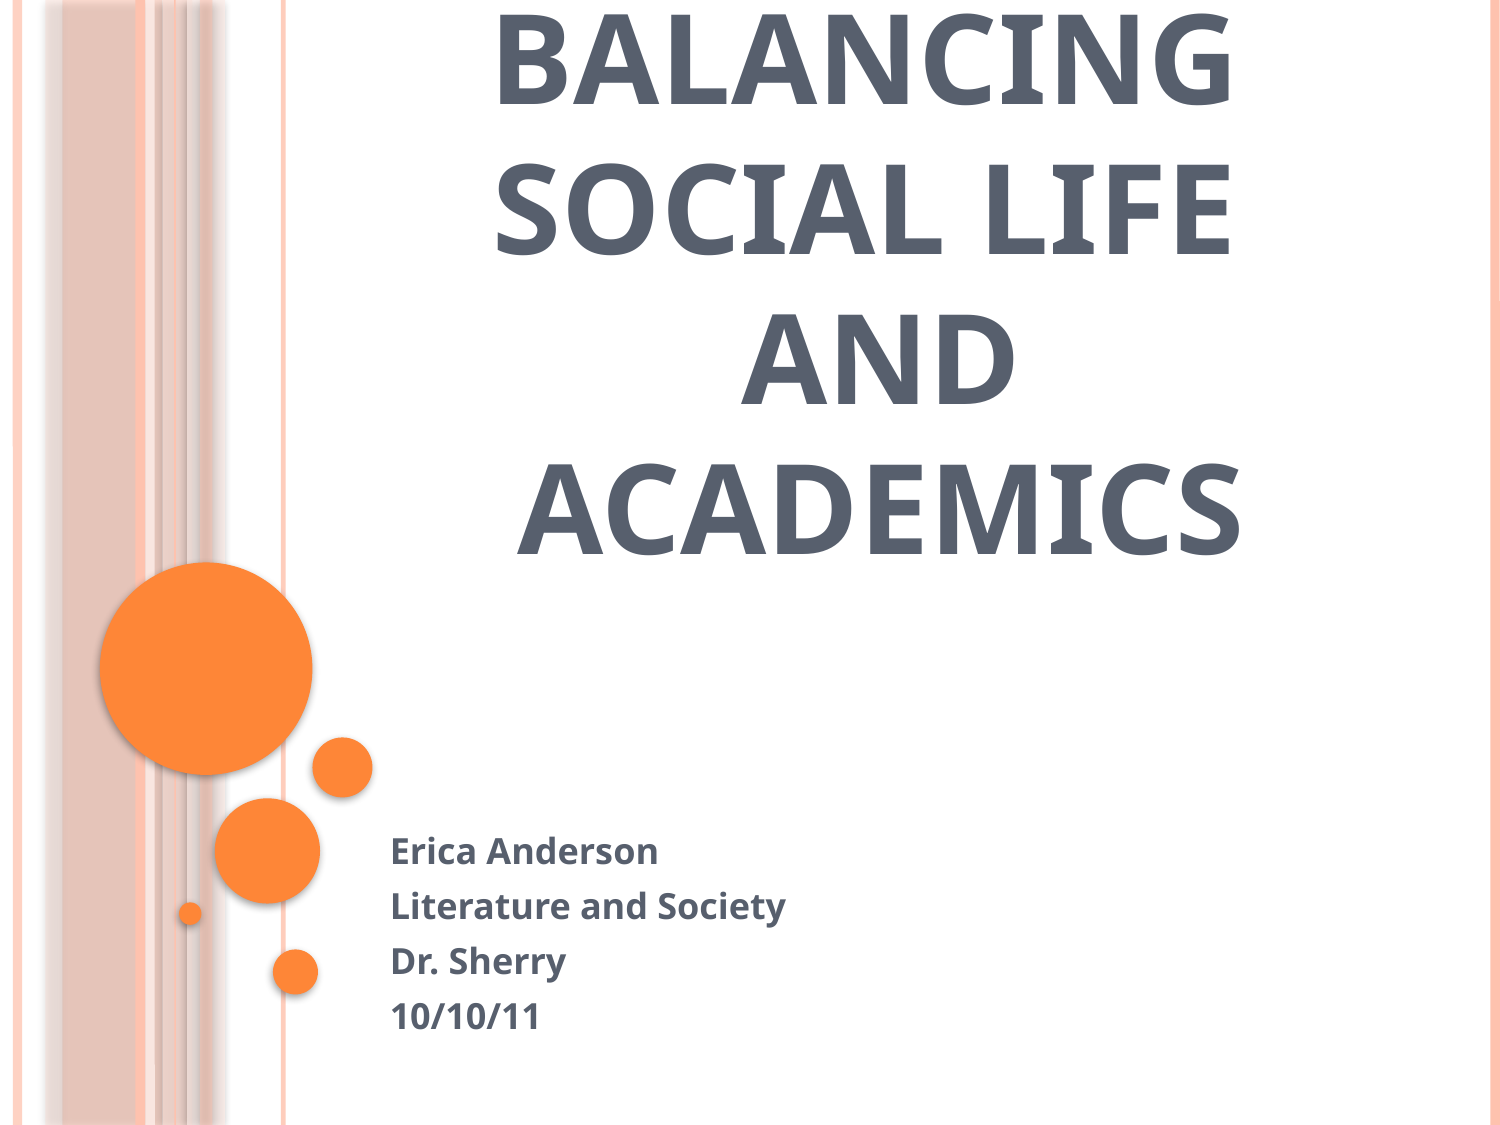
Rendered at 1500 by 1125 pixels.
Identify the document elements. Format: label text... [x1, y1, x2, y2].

title Balancing Social Life and Academics [375, 262, 1388, 588]
subtitle Erica Anderson Literature and Society Dr. Sherry 10/10/11 [375, 820, 1388, 1046]
